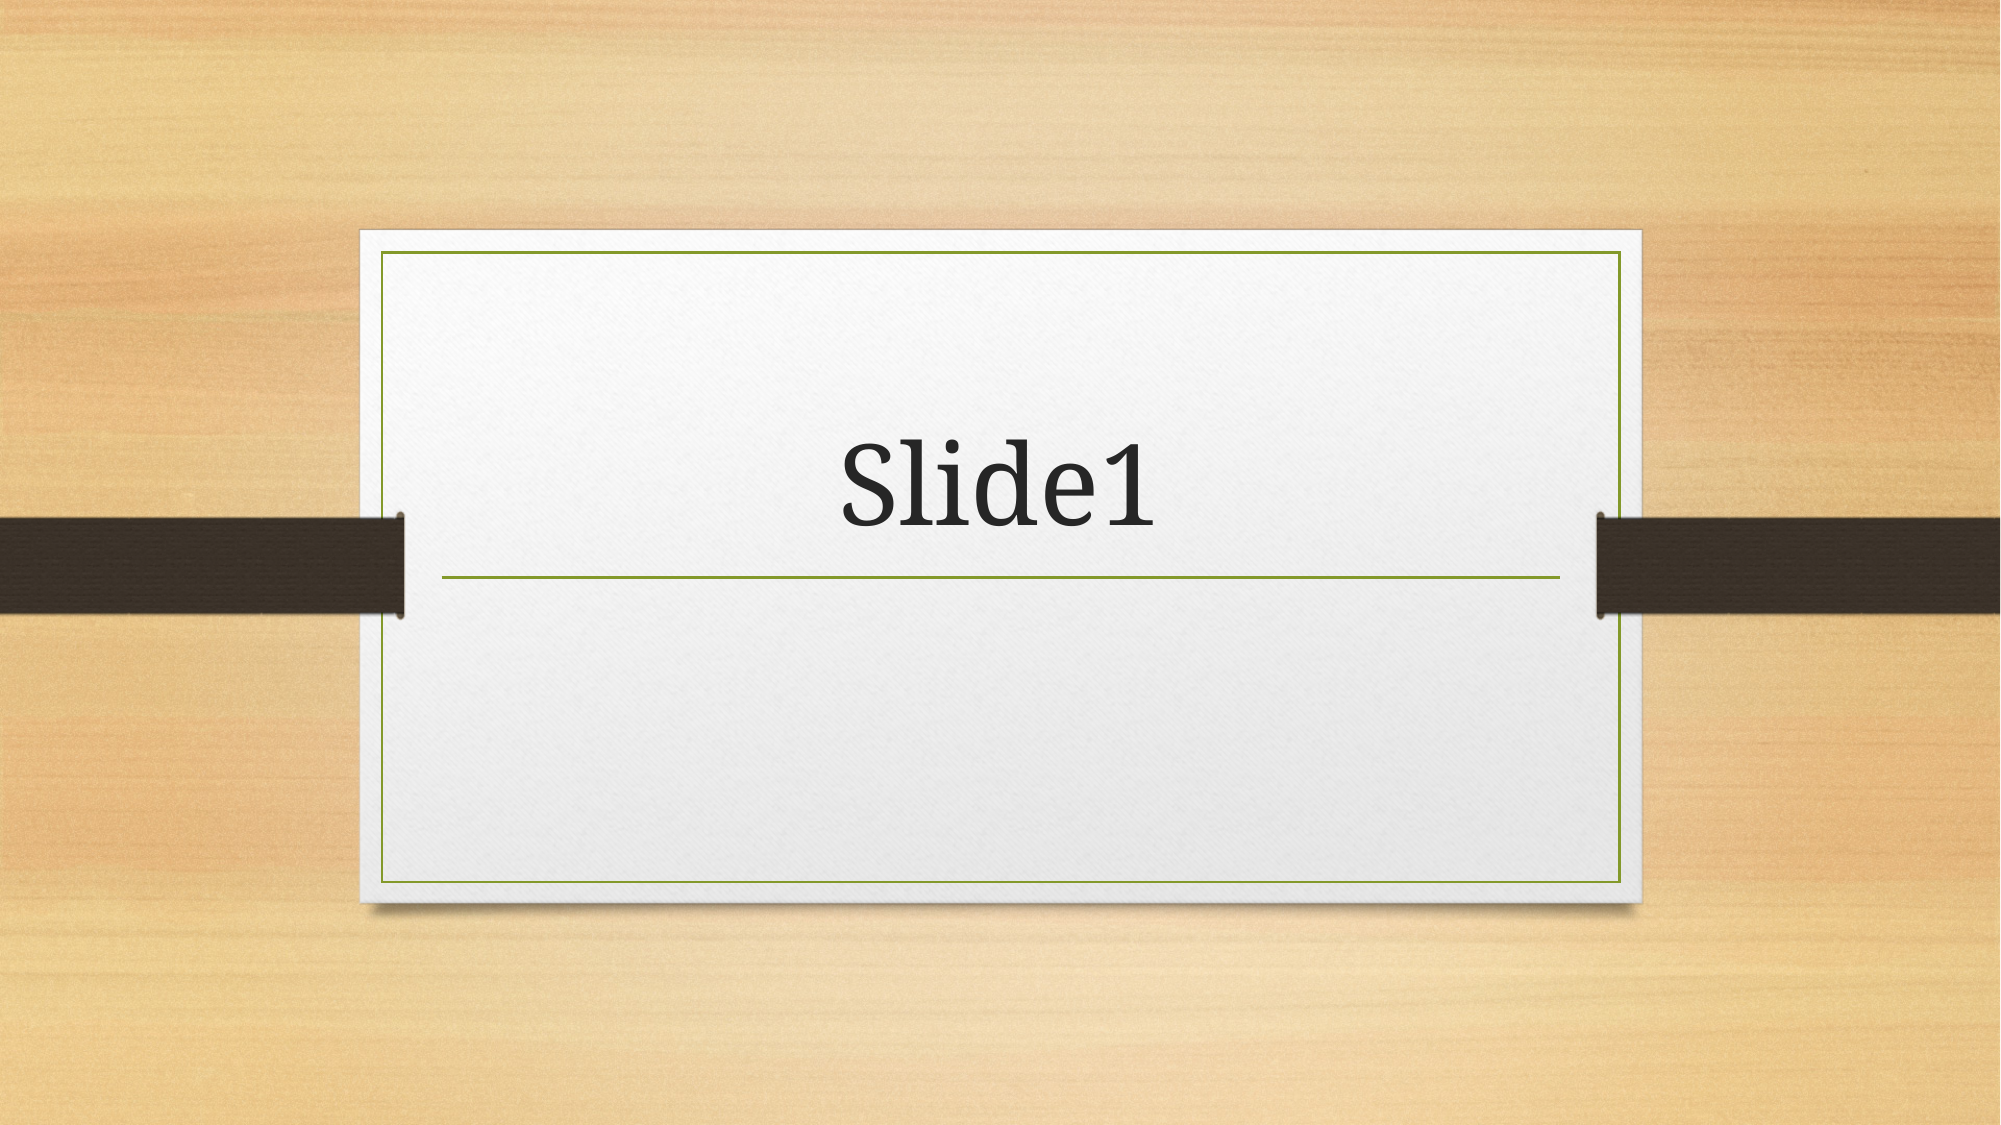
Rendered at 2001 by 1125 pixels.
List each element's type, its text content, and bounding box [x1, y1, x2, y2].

picture [0, 0, 2001, 1125]
title Slide1 [441, 306, 1560, 556]
